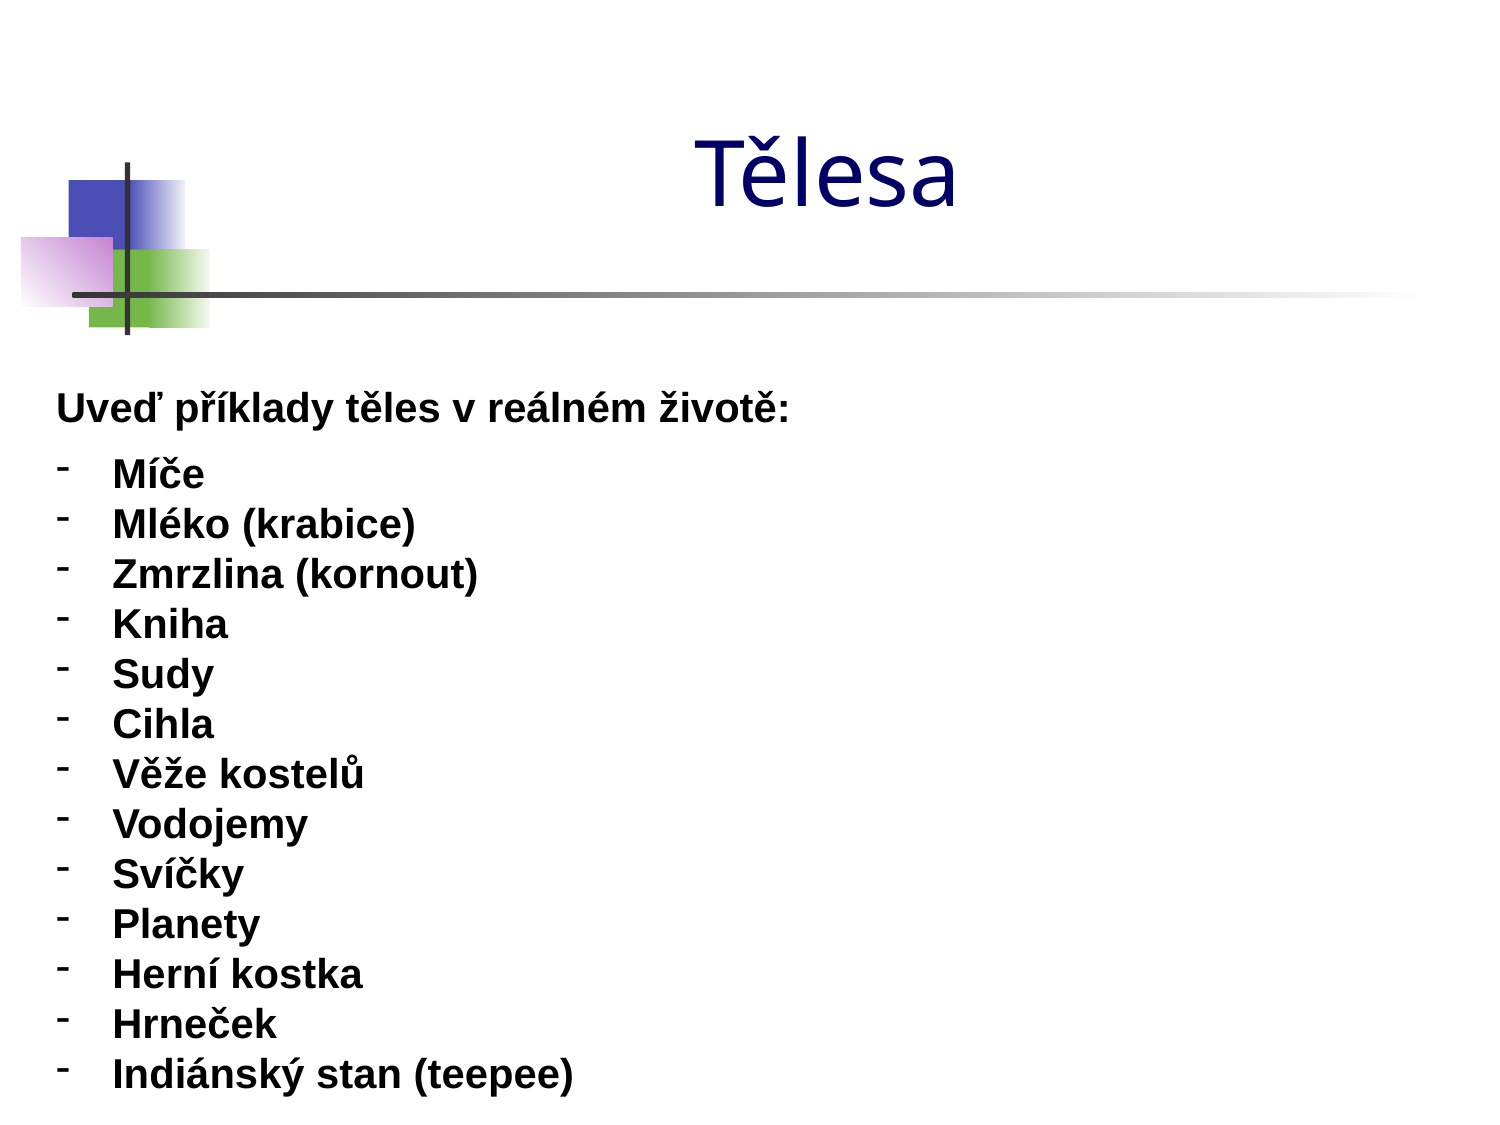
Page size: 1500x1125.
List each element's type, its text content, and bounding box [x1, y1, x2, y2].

text_box Uveď příklady těles v reálném životě: [41, 373, 1424, 439]
title Tělesa [188, 34, 1468, 276]
text_box Míče Mléko (krabice) Zmrzlina (kornout) Kniha Sudy Cihla Věže kostelů Vodojemy Svíčky Planety Herní kostka Hrneček Indiánský stan (teepee) [41, 439, 1424, 1125]
